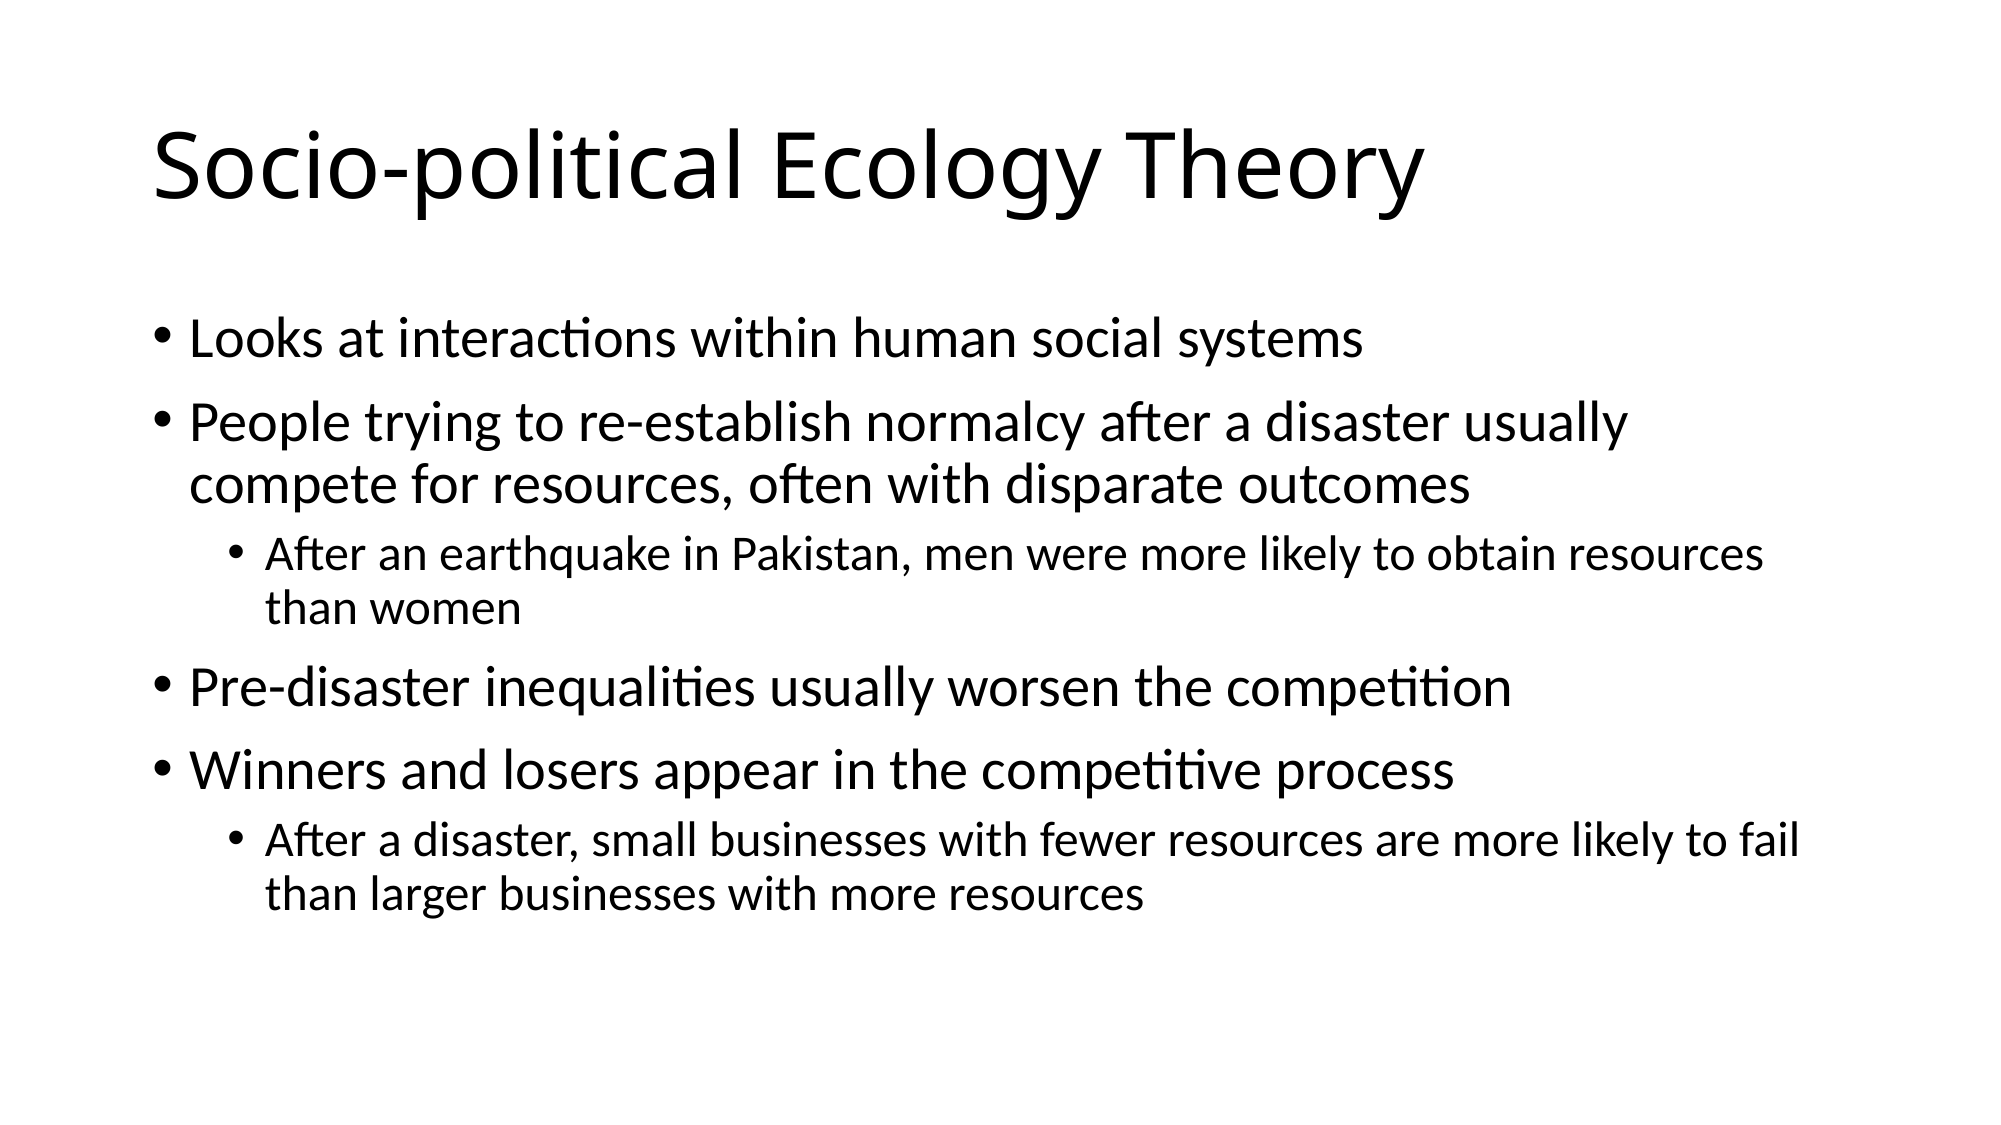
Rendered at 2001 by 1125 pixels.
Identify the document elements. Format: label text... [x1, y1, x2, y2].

title Socio-political Ecology Theory [137, 59, 1863, 278]
list Looks at interactions within human social systems People trying to re-establish normalcy after a disaster usually compete for resources, often with disparate outcomes After an earthquake in Pakistan, men were more likely to obtain resources than women Pre-disaster inequalities usually worsen the competition Winners and losers appear in the competitive process After a disaster, small businesses with fewer resources are more likely to fail than larger businesses with more resources [137, 299, 1863, 1014]
